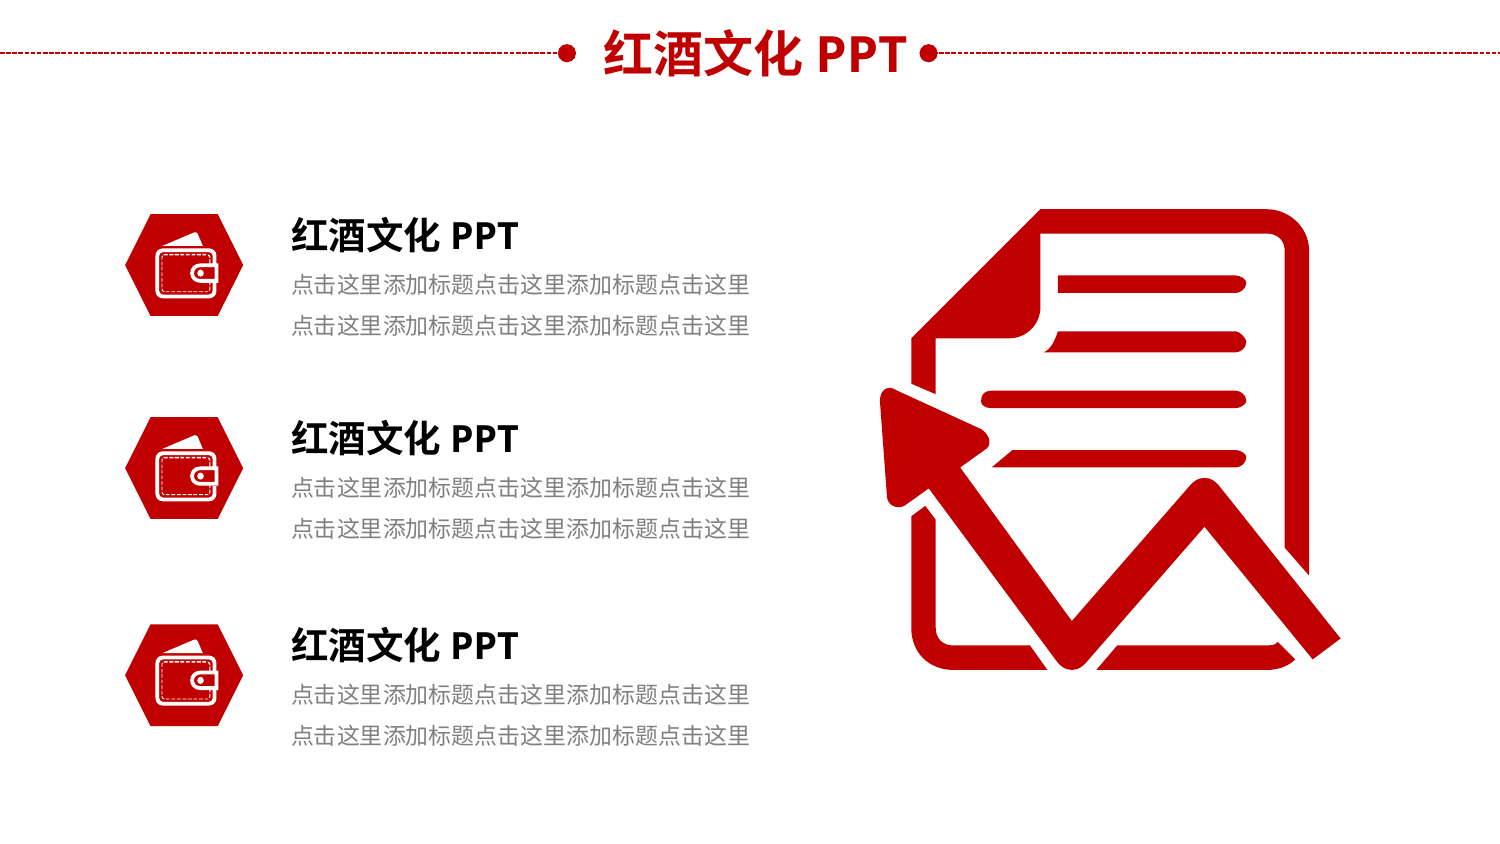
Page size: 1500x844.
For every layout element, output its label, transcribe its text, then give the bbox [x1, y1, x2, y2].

text_box [162, 435, 203, 449]
text_box [555, 42, 579, 65]
text_box [123, 415, 246, 522]
text_box [155, 248, 219, 299]
text_box [162, 232, 203, 246]
text_box [911, 209, 1310, 576]
text_box [155, 655, 219, 706]
text_box [162, 639, 203, 654]
text_box [155, 451, 219, 502]
text_box [123, 212, 246, 319]
text_box 红酒文化PPT [583, 15, 928, 91]
text_box 红酒文化PPT 点击这里添加标题点击这里添加标题点击这里点击这里添加标题点击这里添加标题点击这里 [283, 595, 778, 754]
text_box 红酒文化PPT 点击这里添加标题点击这里添加标题点击这里点击这里添加标题点击这里添加标题点击这里 [283, 185, 778, 343]
text_box [123, 622, 246, 729]
text_box [879, 387, 1341, 670]
text_box 红酒文化PPT 点击这里添加标题点击这里添加标题点击这里点击这里添加标题点击这里添加标题点击这里 [283, 388, 778, 546]
text_box [917, 42, 940, 65]
